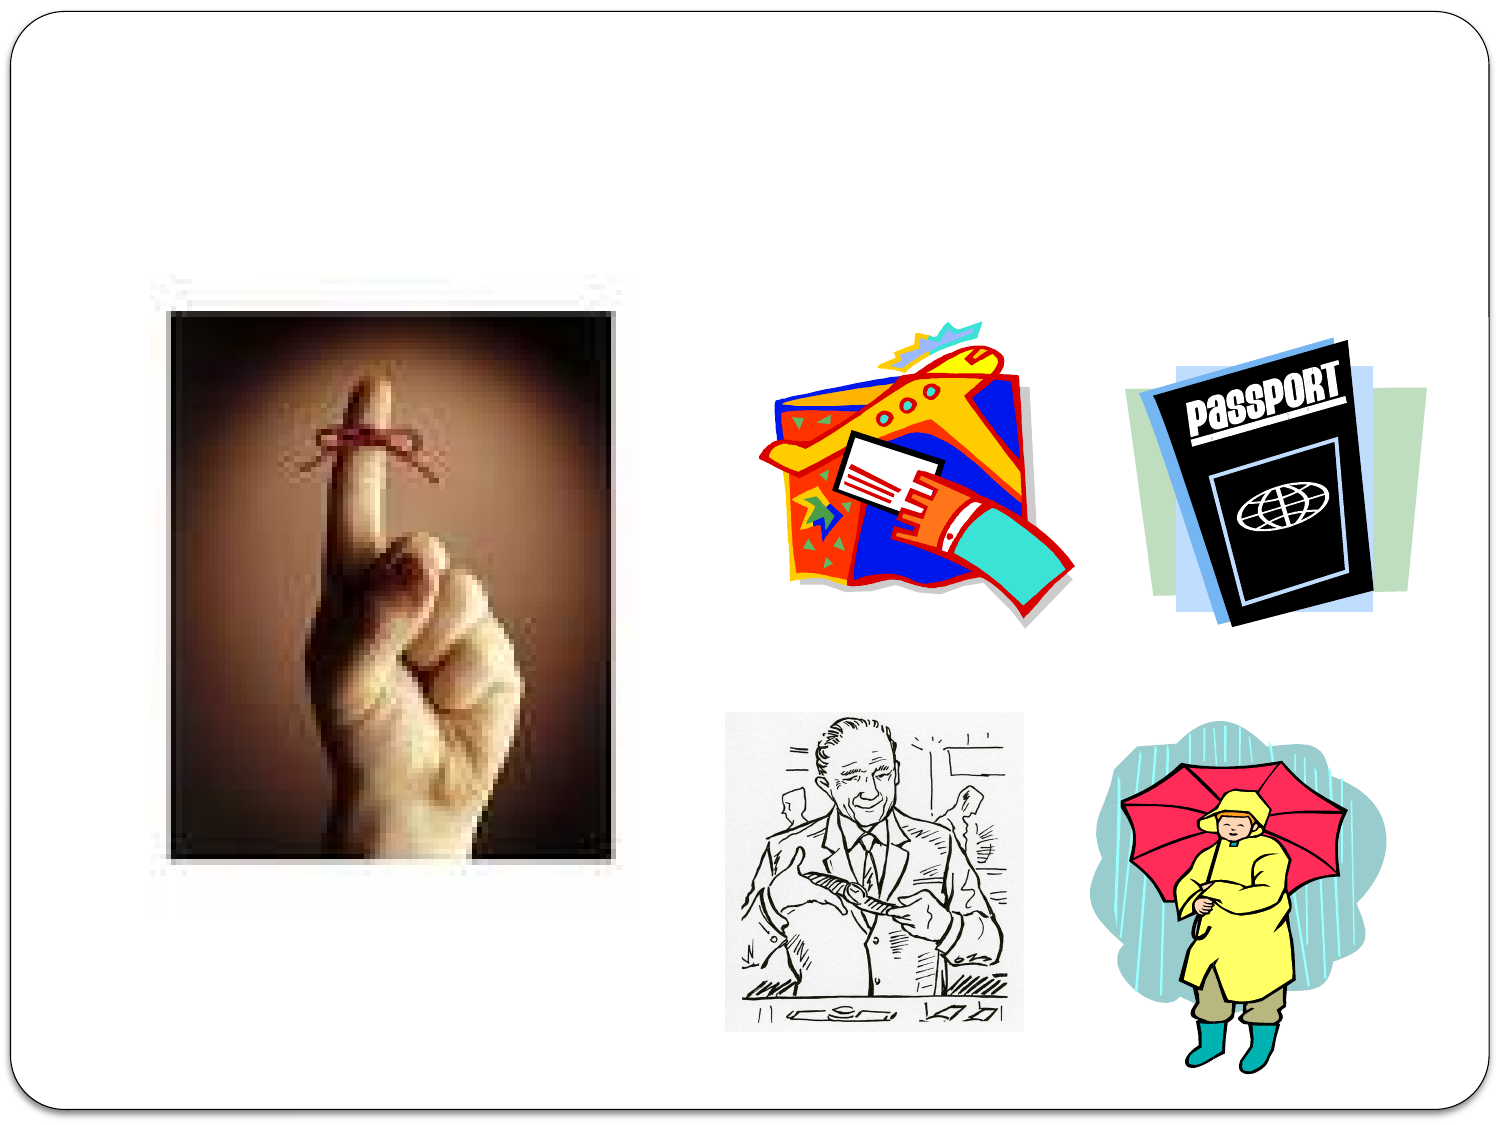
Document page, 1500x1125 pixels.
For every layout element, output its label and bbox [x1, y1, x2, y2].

picture [1087, 717, 1388, 1076]
picture [1124, 337, 1428, 628]
list [149, 274, 633, 919]
picture [724, 712, 1024, 1032]
picture [749, 312, 1085, 638]
